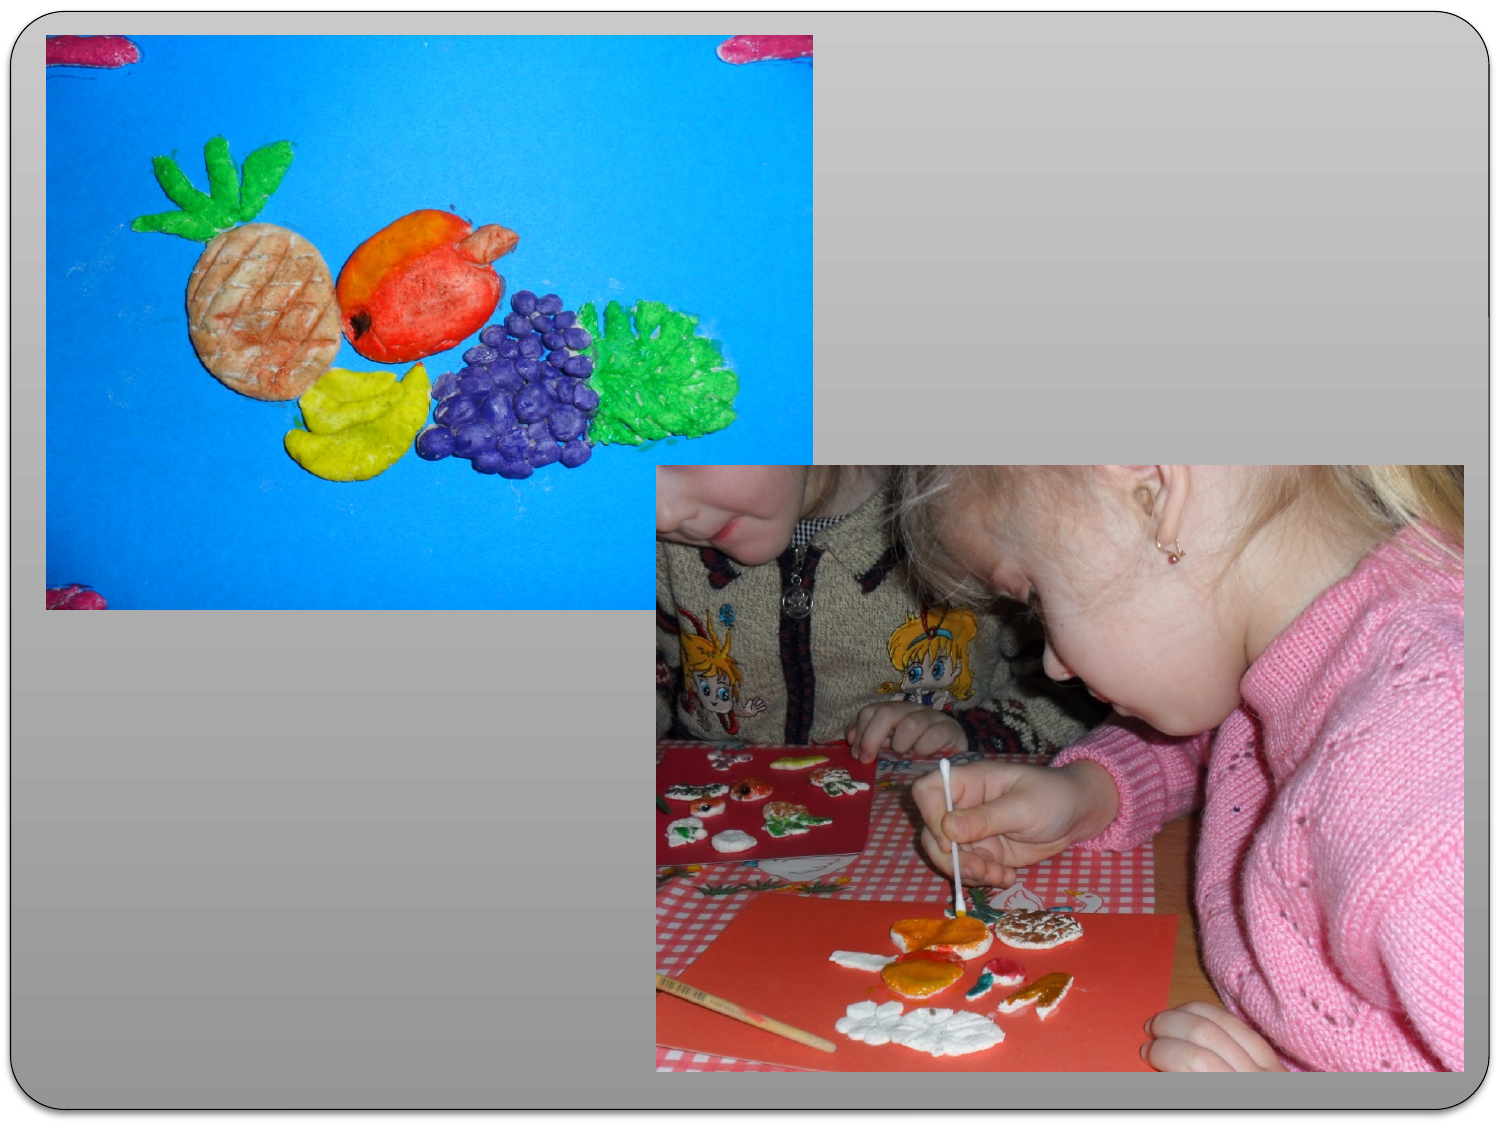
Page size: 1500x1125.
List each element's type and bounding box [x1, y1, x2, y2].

list [655, 465, 1464, 1072]
list [46, 34, 813, 610]
